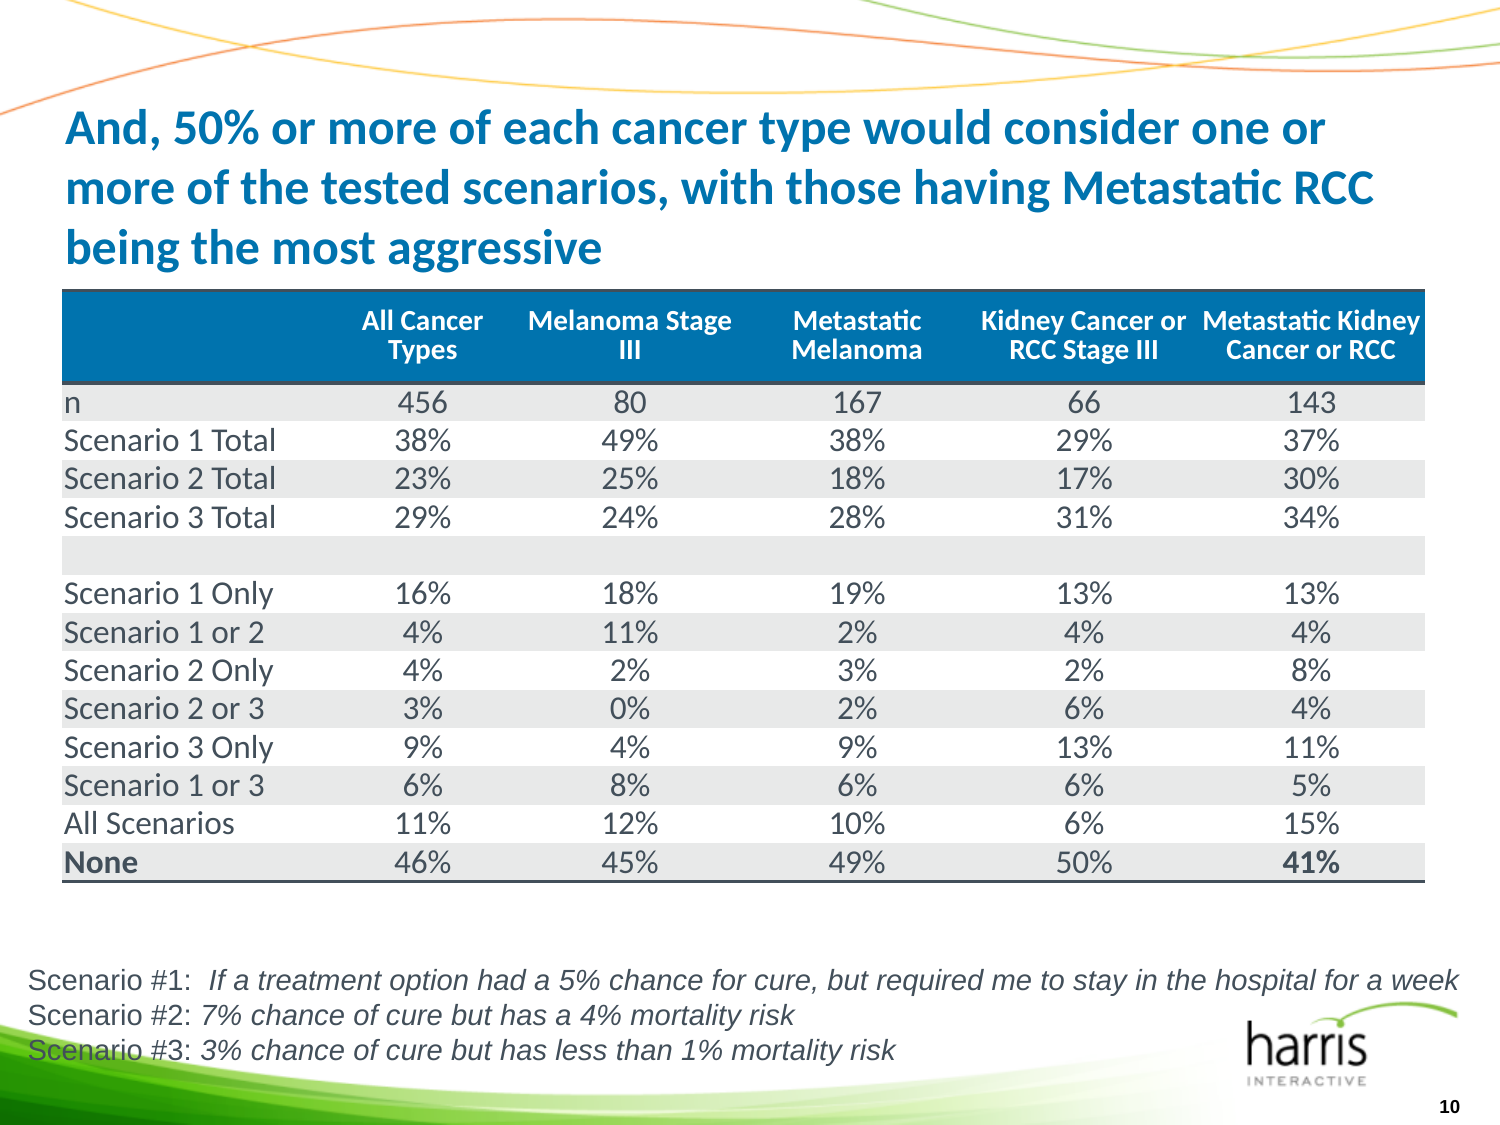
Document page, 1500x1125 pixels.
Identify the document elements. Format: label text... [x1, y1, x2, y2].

table_cell 167 [744, 385, 971, 421]
table_cell 5% [1198, 766, 1425, 805]
table_cell Scenario 3 Only [62, 728, 329, 766]
table_cell 17% [971, 460, 1198, 498]
table_cell 6% [971, 805, 1198, 843]
table_cell 12% [517, 805, 744, 843]
table_header [62, 292, 329, 381]
table_header Kidney Cancer or RCC Stage III [971, 292, 1198, 381]
table_cell 16% [329, 575, 517, 613]
table_cell 4% [1198, 690, 1425, 728]
table_cell 2% [744, 613, 971, 651]
table_cell Scenario 2 Total [62, 460, 329, 498]
table_header Metastatic Kidney Cancer or RCC [1198, 292, 1425, 381]
table_cell 11% [517, 613, 744, 651]
table_cell Scenario 3 Total [62, 498, 329, 536]
table_cell 24% [517, 498, 744, 536]
table_cell 8% [517, 766, 744, 805]
text_box Scenario #1: If a treatment option had a 5% chance for cure, but required me to stay in the hospital for a week Scenario #2: 7% chance of cure but has a 4% mortality risk Scenario #3: 3% chance of cure but has less than 1% mortality risk [12, 953, 1477, 1074]
table_header Metastatic Melanoma [744, 292, 971, 381]
table_cell 13% [1198, 575, 1425, 613]
table_cell 19% [744, 575, 971, 613]
table_cell 8% [1198, 651, 1425, 690]
table_cell 4% [329, 651, 517, 690]
table_cell 25% [517, 460, 744, 498]
picture [0, 0, 1500, 1125]
table_cell Scenario 1 or 2 [62, 613, 329, 651]
table_cell 11% [1198, 728, 1425, 766]
table_cell 66 [971, 385, 1198, 421]
table_header Melanoma Stage III [517, 292, 744, 381]
table_cell 143 [1198, 385, 1425, 421]
table_cell 6% [971, 766, 1198, 805]
table_cell [62, 536, 1425, 575]
table_cell 45% [517, 843, 744, 880]
table_cell 18% [744, 460, 971, 498]
table_cell 37% [1198, 421, 1425, 460]
table_cell 4% [1198, 613, 1425, 651]
table_cell All Scenarios [62, 805, 329, 843]
table_cell Scenario 1 Only [62, 575, 329, 613]
table_header All Cancer Types [329, 292, 517, 381]
table_cell 49% [517, 421, 744, 460]
table_cell 18% [517, 575, 744, 613]
table_cell 9% [744, 728, 971, 766]
table_cell 15% [1198, 805, 1425, 843]
table_cell 0% [517, 690, 744, 728]
table_cell 23% [329, 460, 517, 498]
table_cell 34% [1198, 498, 1425, 536]
table_cell 4% [329, 613, 517, 651]
table_cell 6% [744, 766, 971, 805]
table_cell n [62, 385, 329, 421]
table_cell 80 [517, 385, 744, 421]
table_cell 6% [329, 766, 517, 805]
table_cell 3% [744, 651, 971, 690]
table_cell 2% [517, 651, 744, 690]
table_cell 11% [329, 805, 517, 843]
table_cell 38% [329, 421, 517, 460]
table_cell 456 [329, 385, 517, 421]
table_cell 3% [329, 690, 517, 728]
table_cell 50% [971, 843, 1198, 880]
table_cell 29% [329, 498, 517, 536]
table_cell 4% [517, 728, 744, 766]
slide_number 10 [1399, 1086, 1500, 1125]
table_cell 49% [744, 843, 971, 880]
table_cell 28% [744, 498, 971, 536]
table_cell 30% [1198, 460, 1425, 498]
table_cell 41% [1198, 843, 1425, 880]
table_cell 13% [971, 575, 1198, 613]
table_cell None [62, 843, 329, 880]
table_cell Scenario 2 Only [62, 651, 329, 690]
table_cell 31% [971, 498, 1198, 536]
table_cell 2% [971, 651, 1198, 690]
table_cell 9% [329, 728, 517, 766]
title And, 50% or more of each cancer type would consider one or more of the tested scenarios, with those having Metastatic RCC being the most aggressive [49, 87, 1451, 176]
table_cell 4% [971, 613, 1198, 651]
table_cell 46% [329, 843, 517, 880]
table_cell 38% [744, 421, 971, 460]
table_cell 13% [971, 728, 1198, 766]
table_cell 6% [971, 690, 1198, 728]
table_cell 10% [744, 805, 971, 843]
table_cell 2% [744, 690, 971, 728]
table_cell Scenario 1 or 3 [62, 766, 329, 805]
table_cell 29% [971, 421, 1198, 460]
table_cell Scenario 2 or 3 [62, 690, 329, 728]
table_cell Scenario 1 Total [62, 421, 329, 460]
